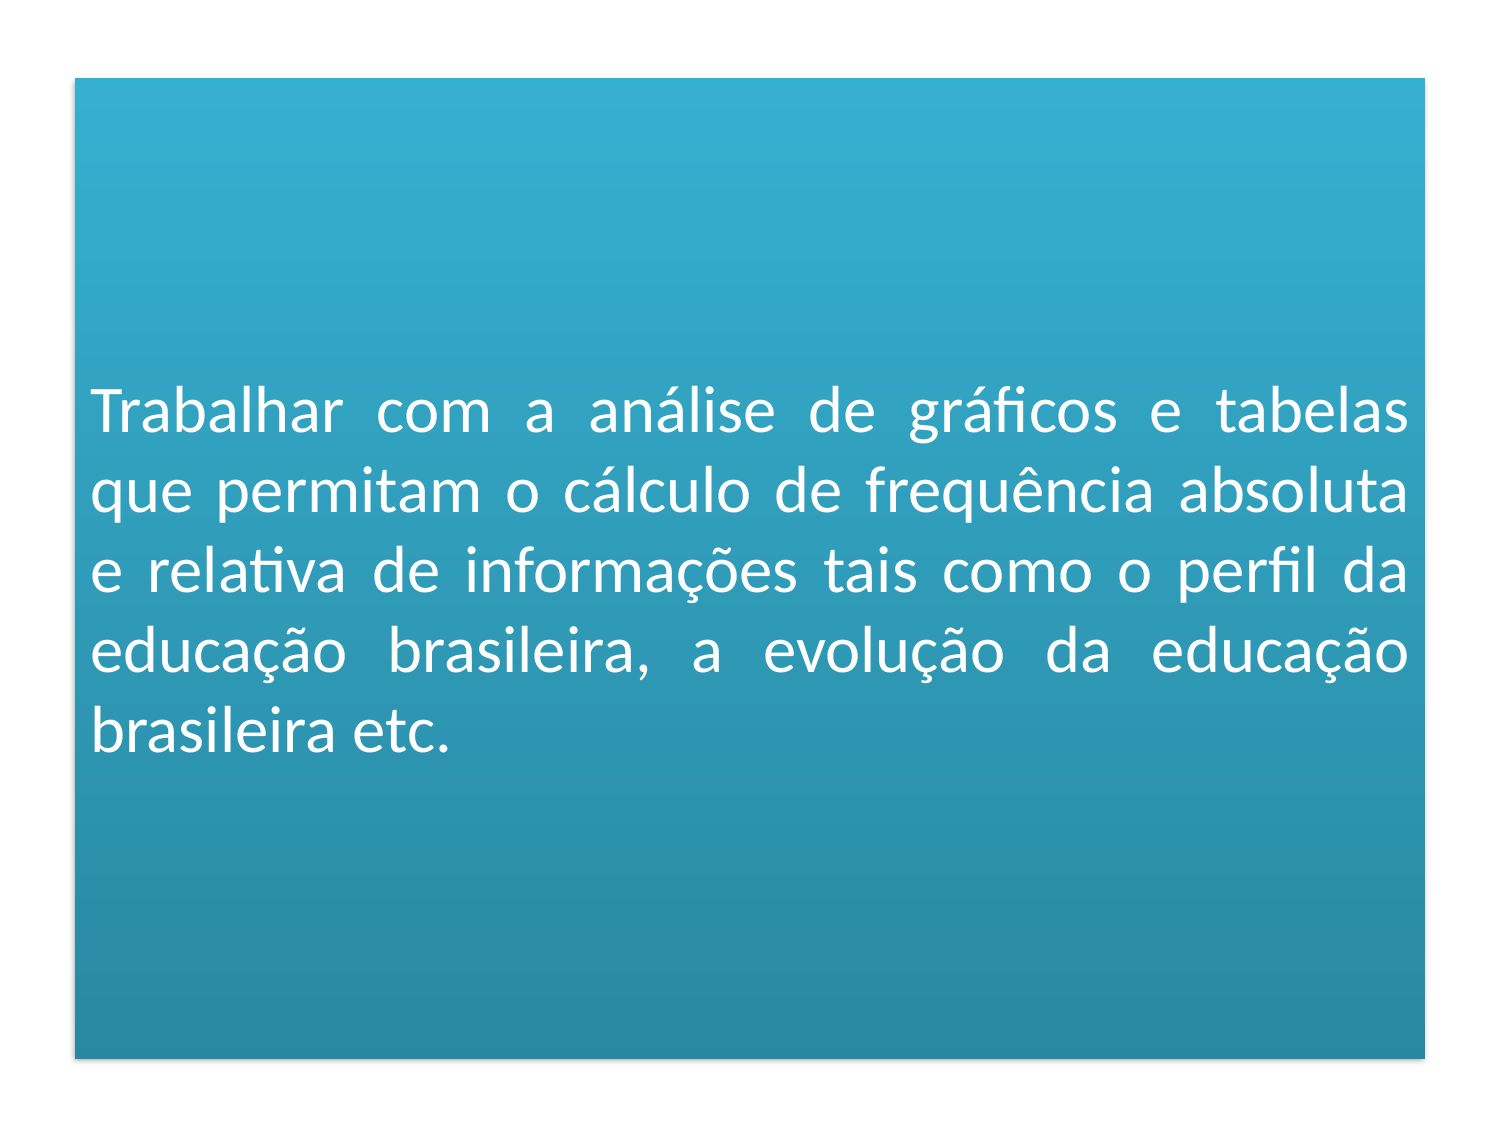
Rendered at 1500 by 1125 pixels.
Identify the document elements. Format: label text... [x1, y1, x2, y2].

list Trabalhar com a análise de gráficos e tabelas que permitam o cálculo de frequência absoluta e relativa de informações tais como o perfil da educação brasileira, a evolução da educação brasileira etc. [75, 78, 1425, 1059]
